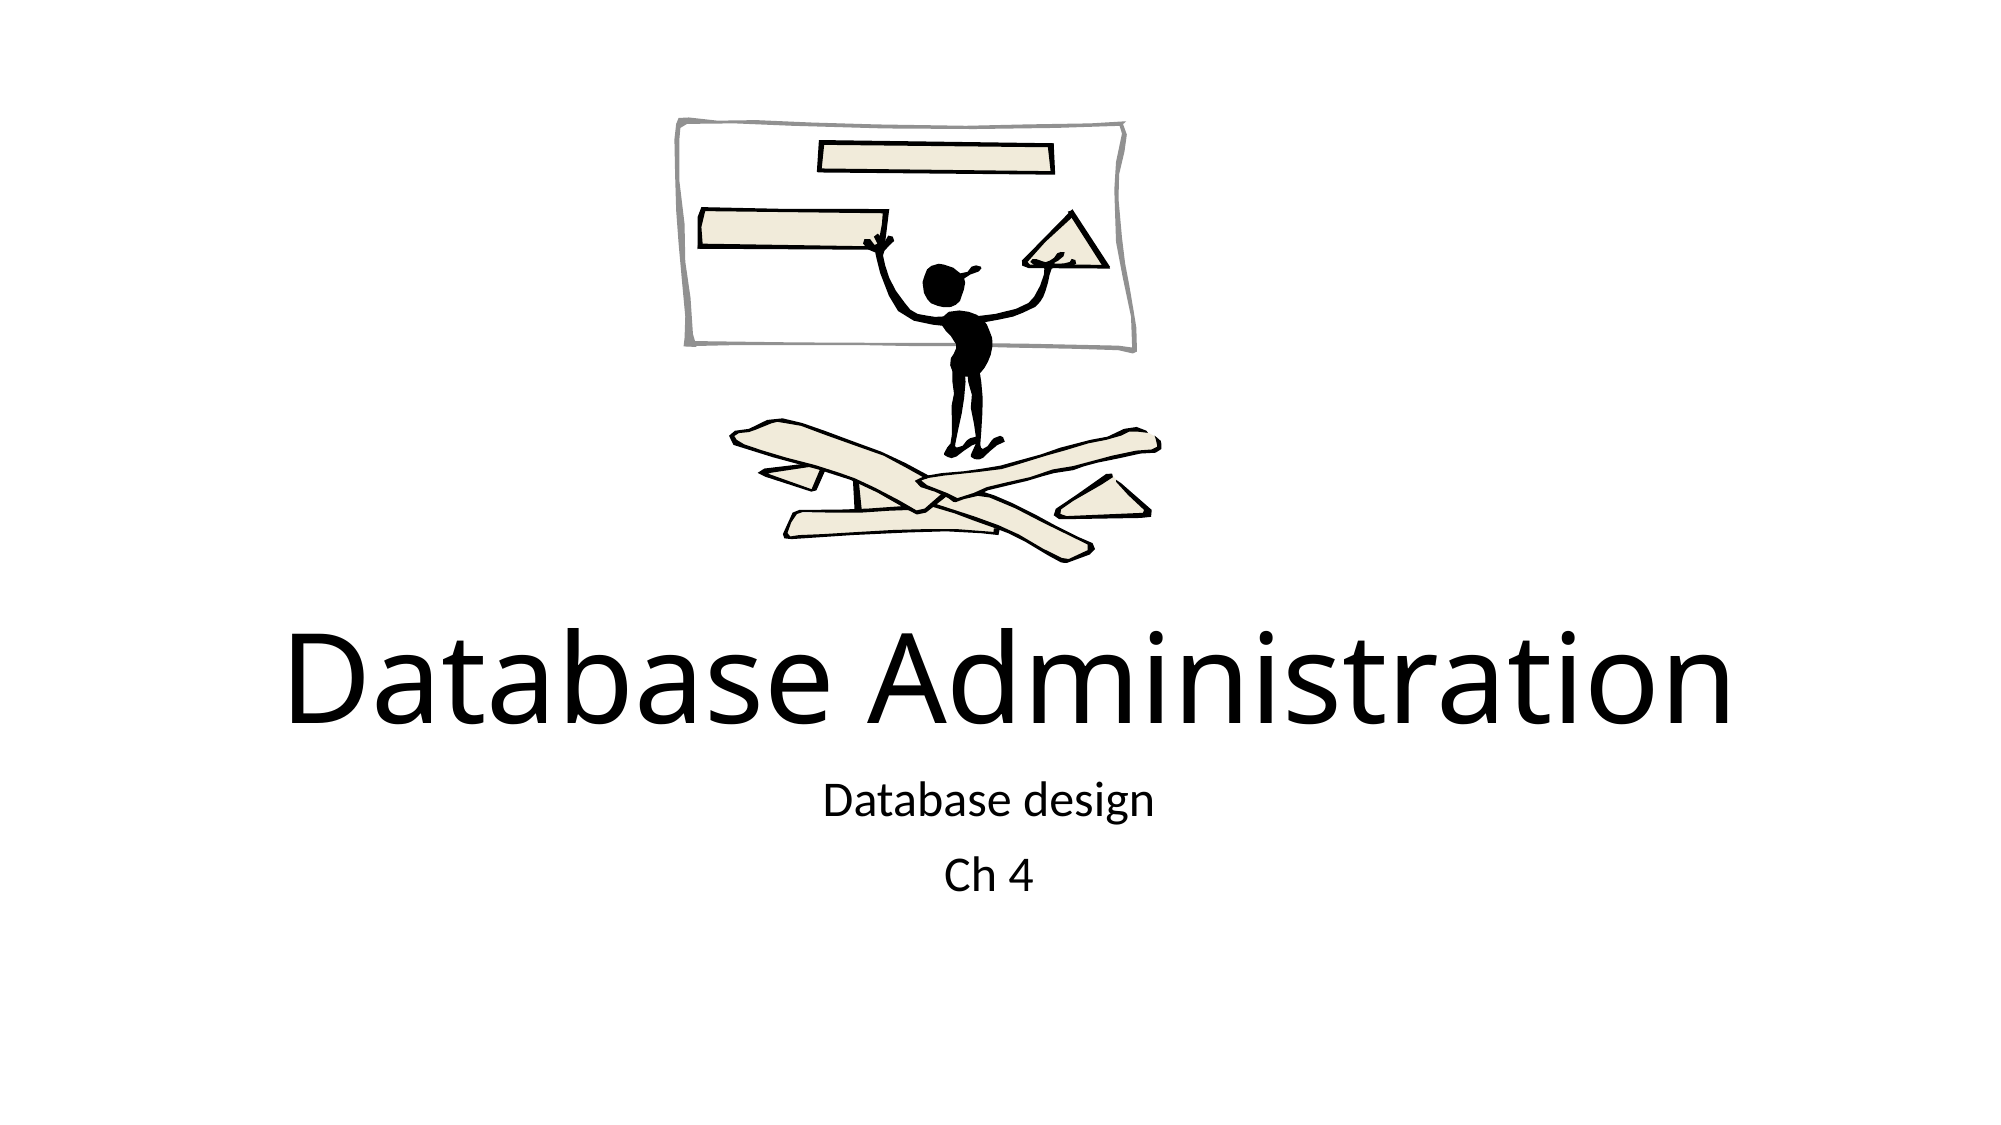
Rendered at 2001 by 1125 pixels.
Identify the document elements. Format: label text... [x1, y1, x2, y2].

subtitle Database design Ch 4 [238, 765, 1739, 1038]
title Database Administration [259, 366, 1760, 759]
picture [674, 117, 1162, 563]
